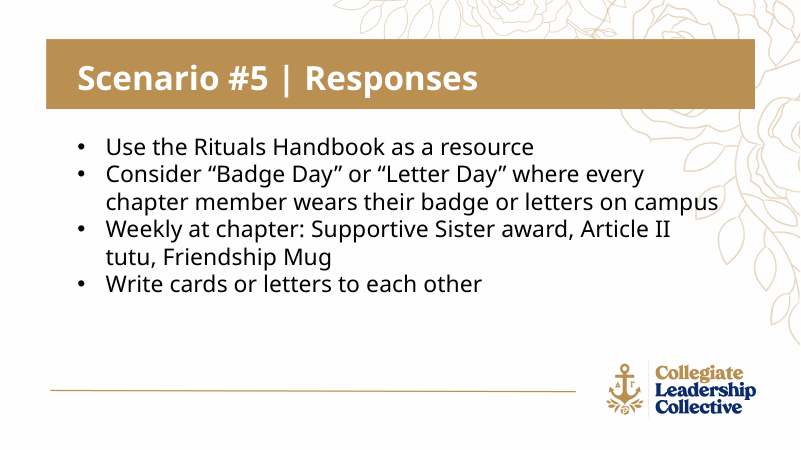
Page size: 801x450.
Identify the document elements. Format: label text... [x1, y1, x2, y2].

list Scenario #5 | Responses [62, 50, 738, 100]
picture [0, 0, 801, 450]
list Use the Rituals Handbook as a resource Consider “Badge Day” or “Letter Day” where every chapter member wears their badge or letters on campus Weekly at chapter: Supportive Sister award, Article II tutu, Friendship Mug Write cards or letters to each other [62, 125, 738, 350]
